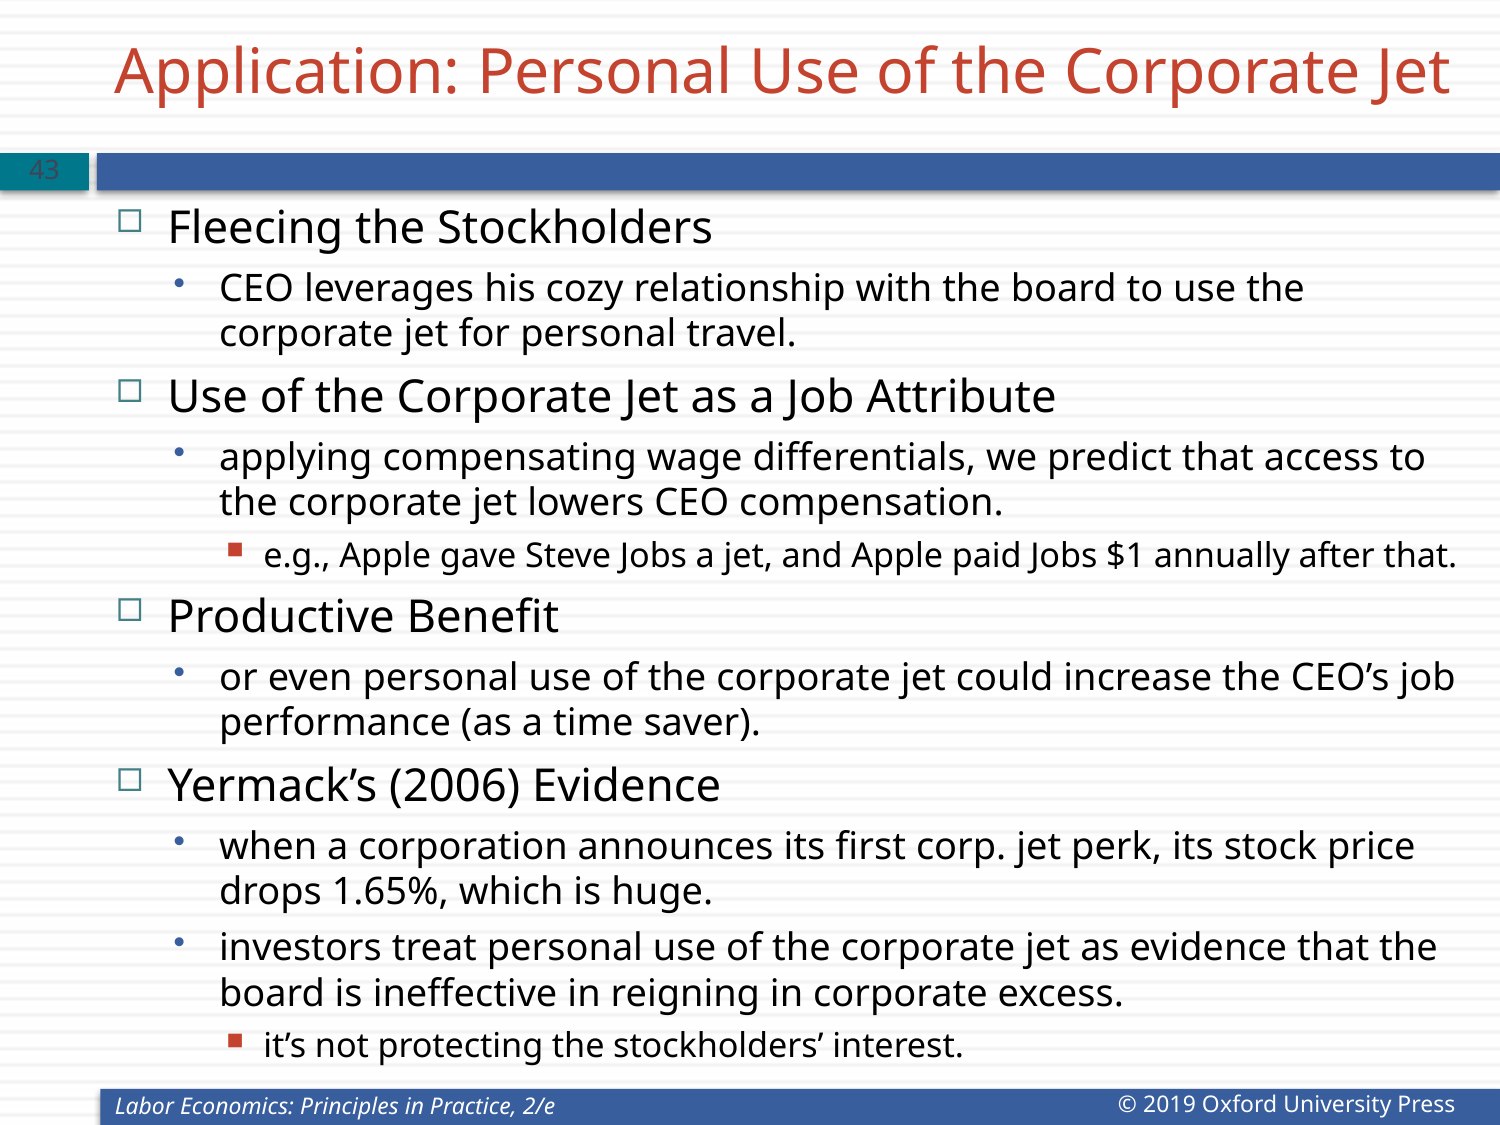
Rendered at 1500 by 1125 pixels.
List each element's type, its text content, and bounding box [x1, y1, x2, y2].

list Fleecing the Stockholders CEO leverages his cozy relationship with the board to use the corporate jet for personal travel. Use of the Corporate Jet as a Job Attribute applying compensating wage differentials, we predict that access to the corporate jet lowers CEO compensation. e.g., Apple gave Steve Jobs a jet, and Apple paid Jobs $1 annually after that. Productive Benefit or even personal use of the corporate jet could increase the CEO’s job performance (as a time saver). Yermack’s (2006) Evidence when a corporation announces its first corp. jet perk, its stock price drops 1.65%, which is huge. investors treat personal use of the corporate jet as evidence that the board is ineffective in reigning in corporate excess. it’s not protecting the stockholders’ interest. [101, 190, 1473, 1084]
slide_number Labor Economics: Principles in Practice, 2/e [99, 1090, 745, 1125]
title Application: Personal Use of the Corporate Jet [99, 1, 1472, 136]
slide_number 42 [0, 153, 89, 191]
footer © 2019 Oxford University Press [825, 1090, 1471, 1125]
